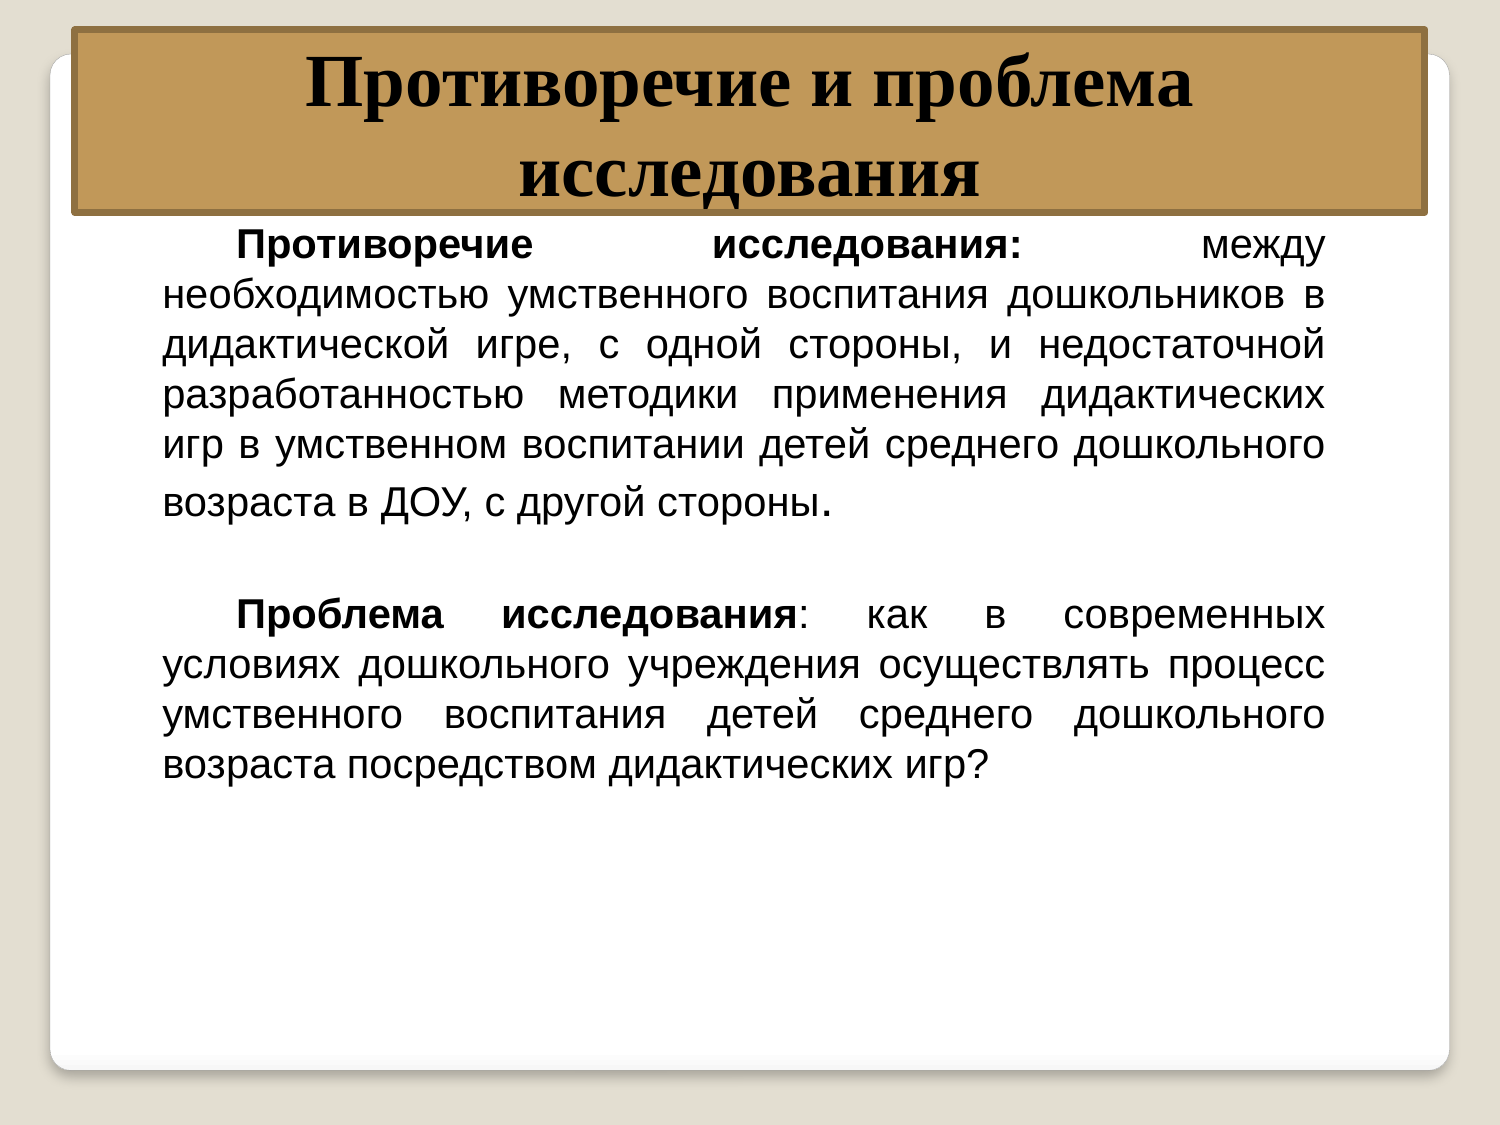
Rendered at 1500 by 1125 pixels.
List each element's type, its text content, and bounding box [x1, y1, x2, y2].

text_box Противоречие и проблема исследования [71, 26, 1428, 216]
text_box Противоречие исследования: между необходимостью умственного воспитания дошкольников в дидактической игре, с одной стороны, и недостаточной разработанностью методики применения дидактических игр в умственном воспитании детей среднего дошкольного возраста в ДОУ, с другой стороны. Проблема исследования: как в современных условиях дошкольного учреждения осуществлять процесс умственного воспитания детей среднего дошкольного возраста посредством дидактических игр? [147, 208, 1341, 794]
